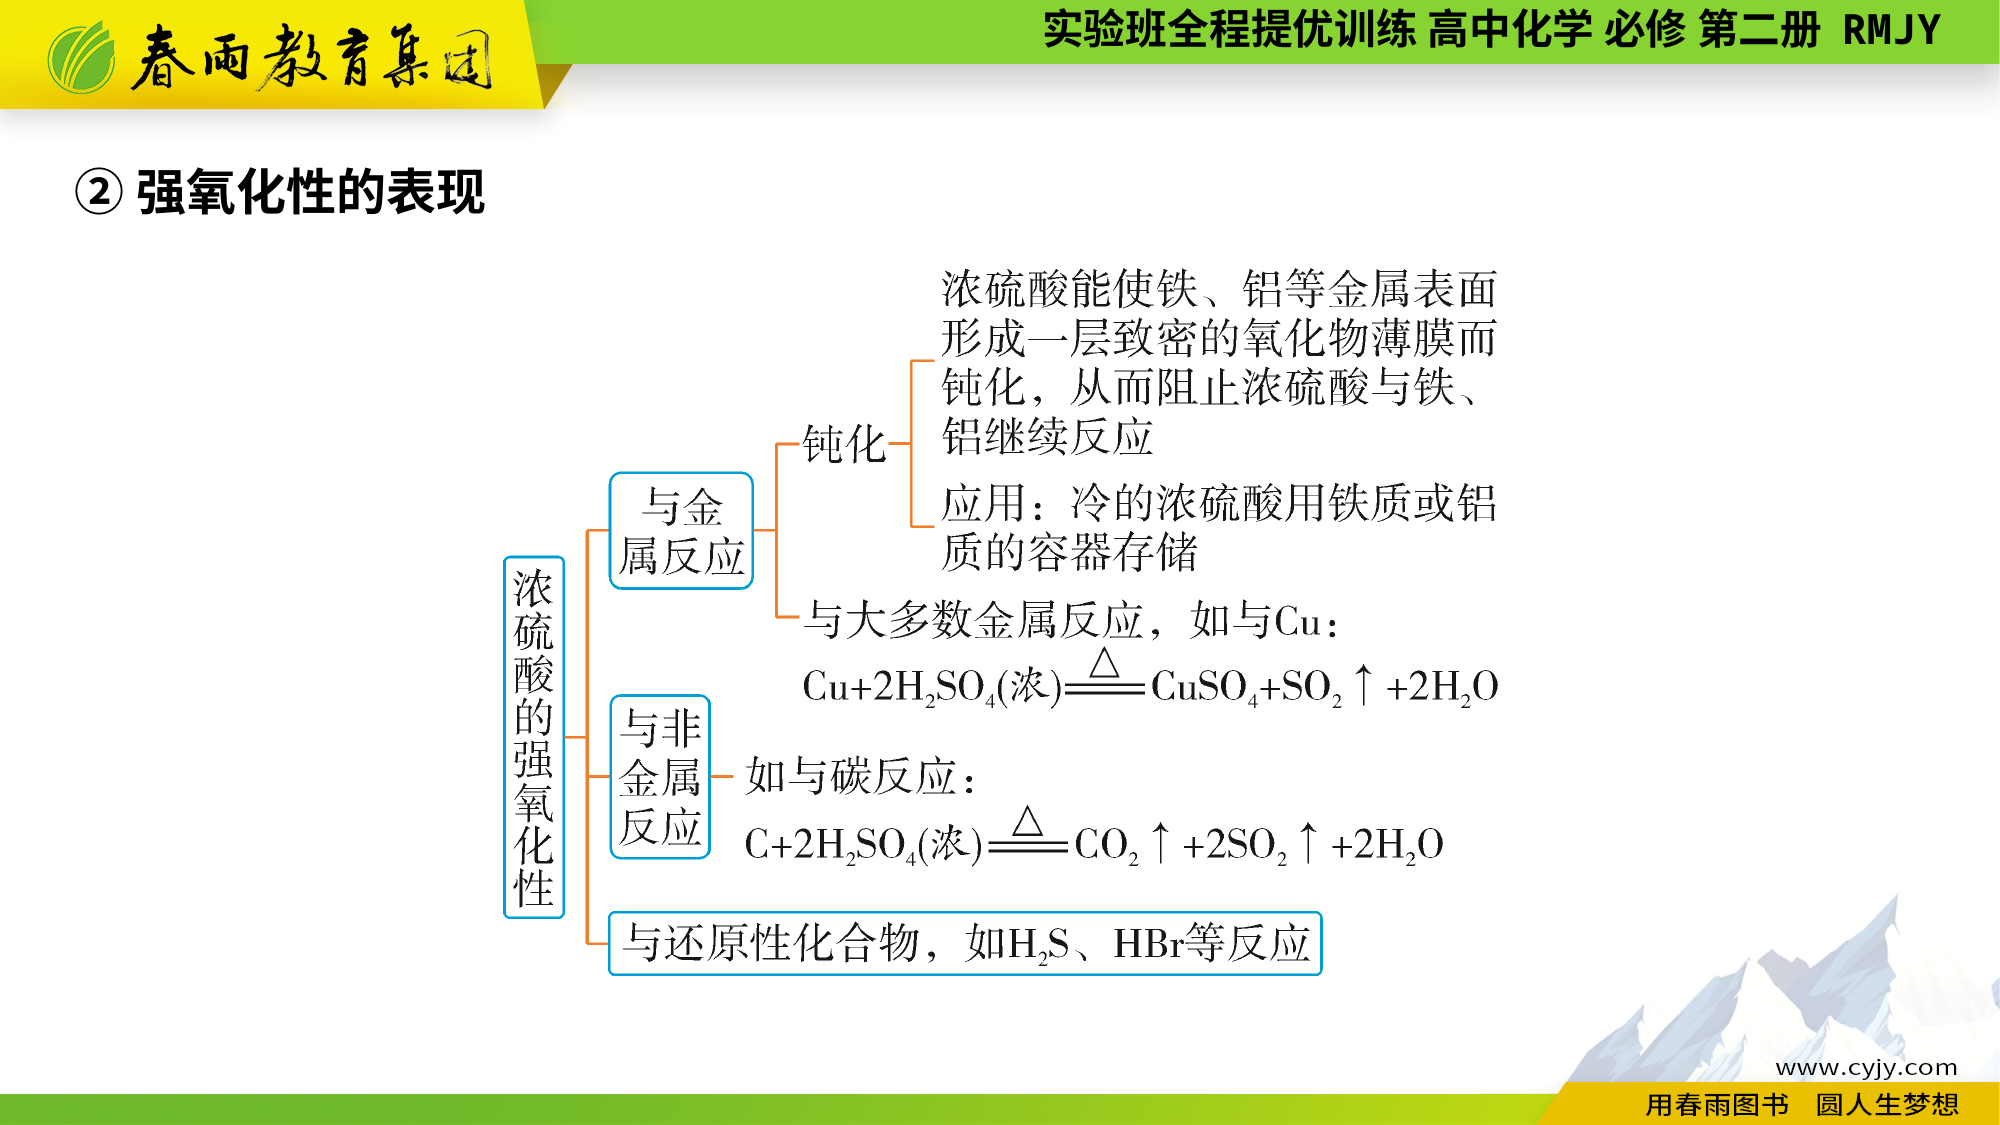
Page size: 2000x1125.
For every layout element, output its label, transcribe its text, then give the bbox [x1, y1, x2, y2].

picture [0, 0, 2000, 1125]
list ②强氧化性的表现 [59, 122, 1944, 217]
